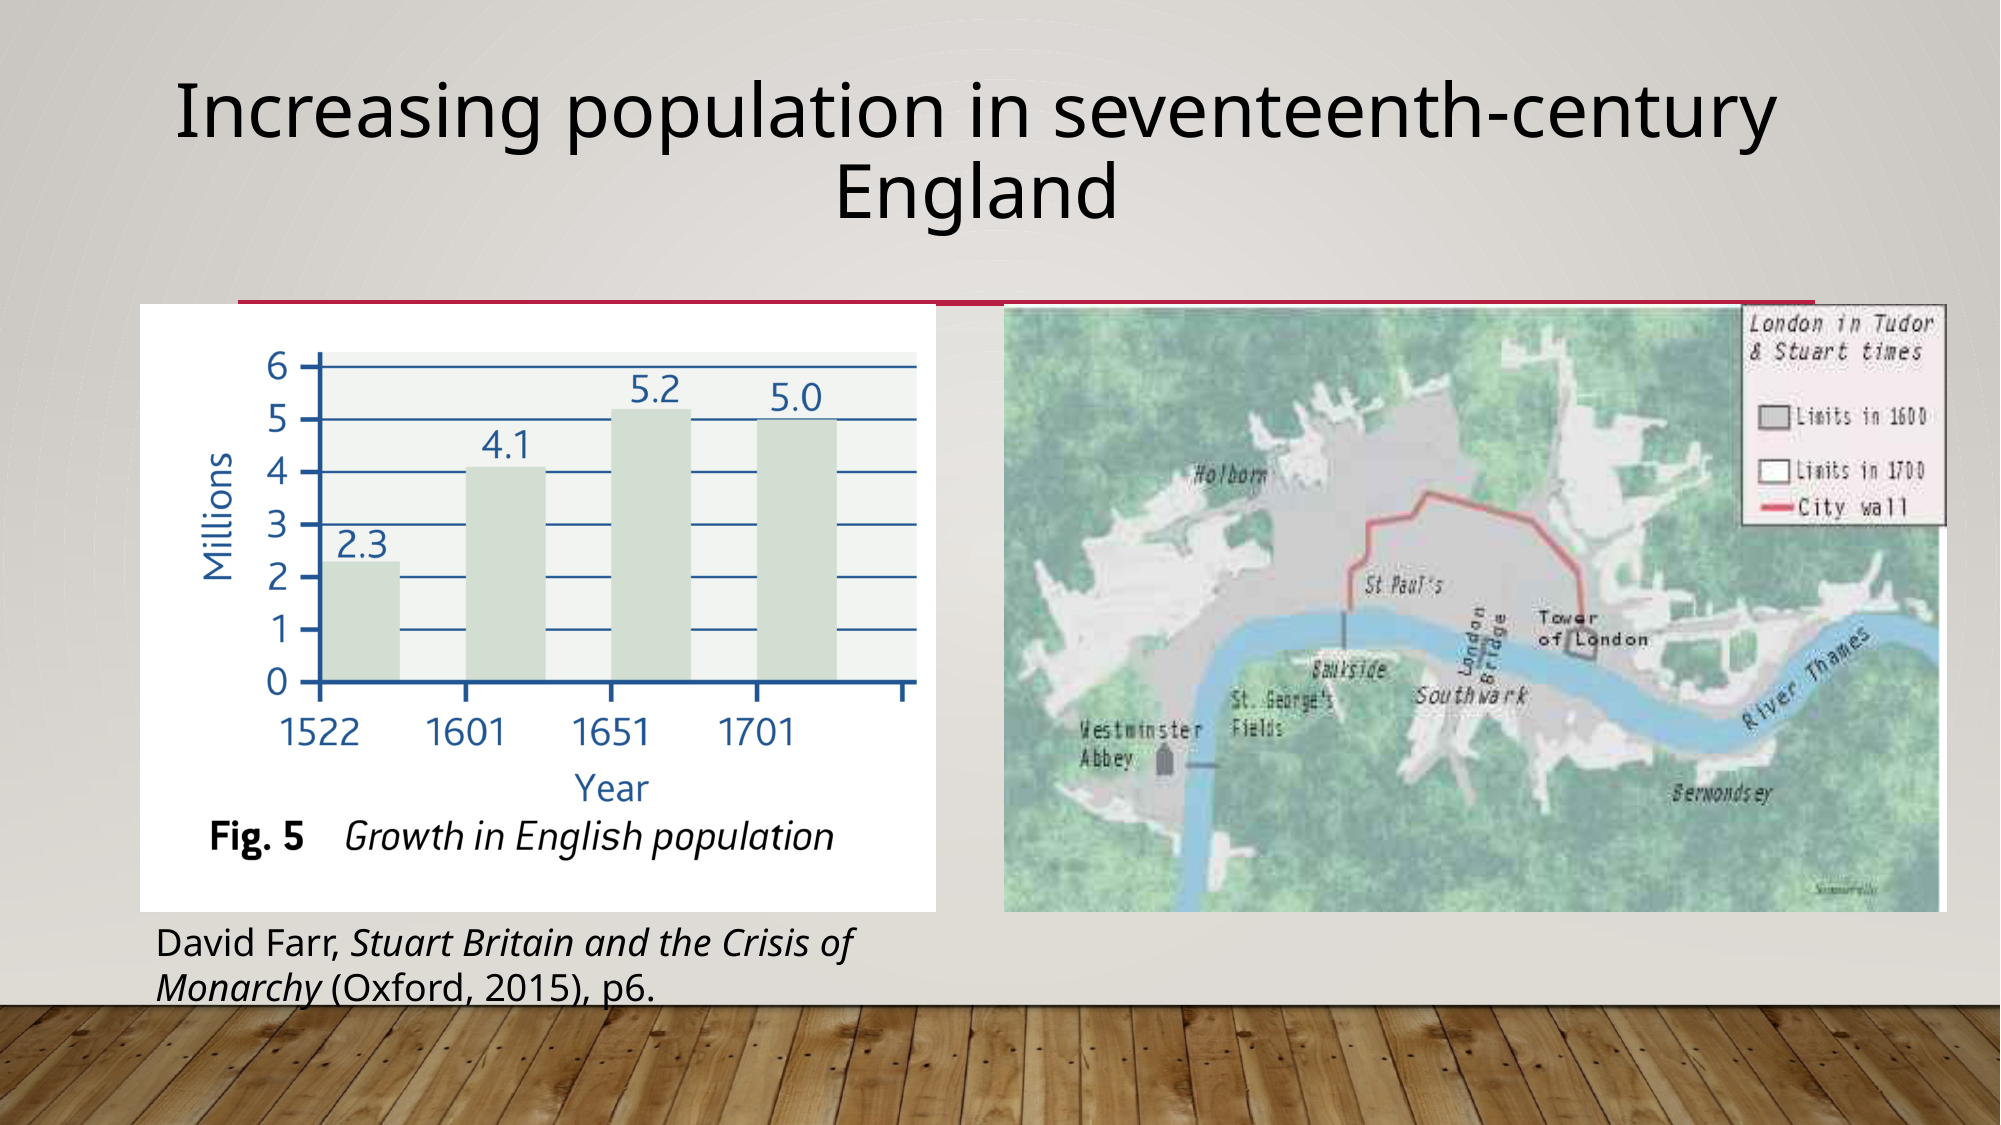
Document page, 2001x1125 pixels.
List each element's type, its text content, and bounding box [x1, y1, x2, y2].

picture [140, 303, 937, 912]
picture [0, 1005, 2000, 1125]
title Increasing population in seventeenth-century England [140, 65, 1814, 305]
text_box David Farr, Stuart Britain and the Crisis of Monarchy (Oxford, 2015), p6. [140, 912, 936, 1017]
picture [1004, 303, 1948, 912]
